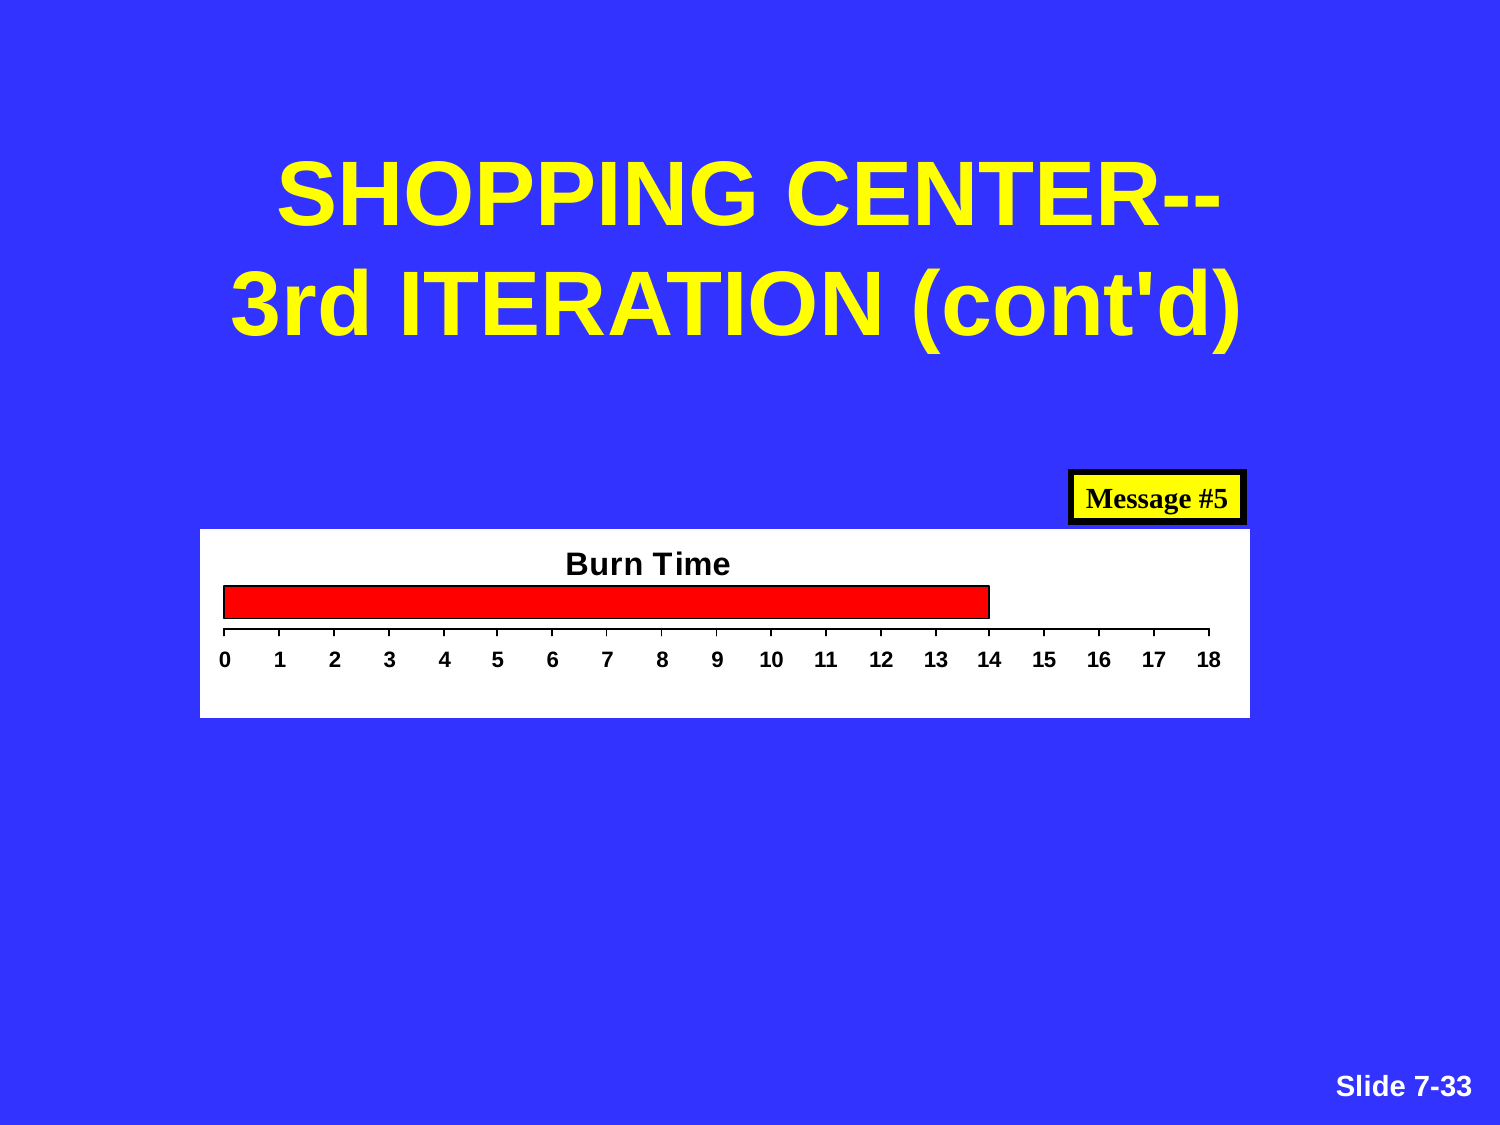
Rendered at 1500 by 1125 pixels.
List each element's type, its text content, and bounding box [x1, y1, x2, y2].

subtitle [199, 528, 1251, 719]
slide_number Slide 7-318 [1137, 1059, 1488, 1125]
text_box Message #5 [1071, 471, 1244, 522]
title SHOPPING CENTER-- 3rd ITERATION (cont'd) [112, 137, 1388, 351]
